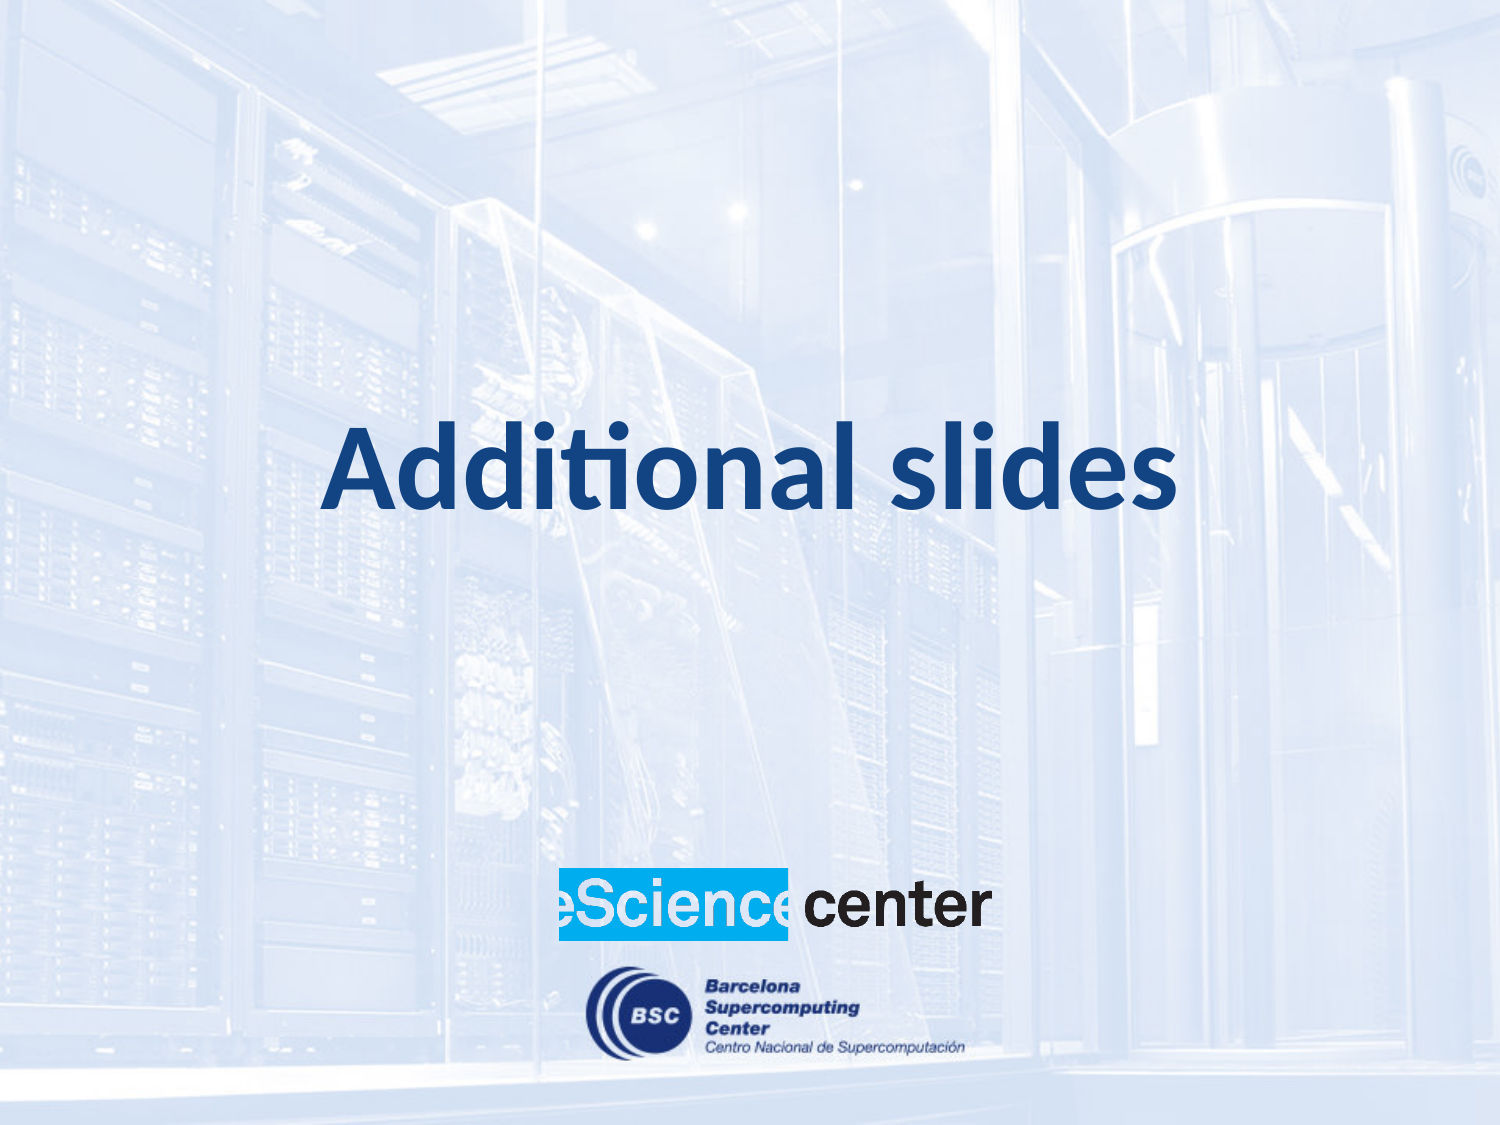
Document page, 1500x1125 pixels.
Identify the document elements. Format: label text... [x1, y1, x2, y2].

picture [0, 0, 1500, 1125]
title Additional slides [188, 143, 1311, 794]
